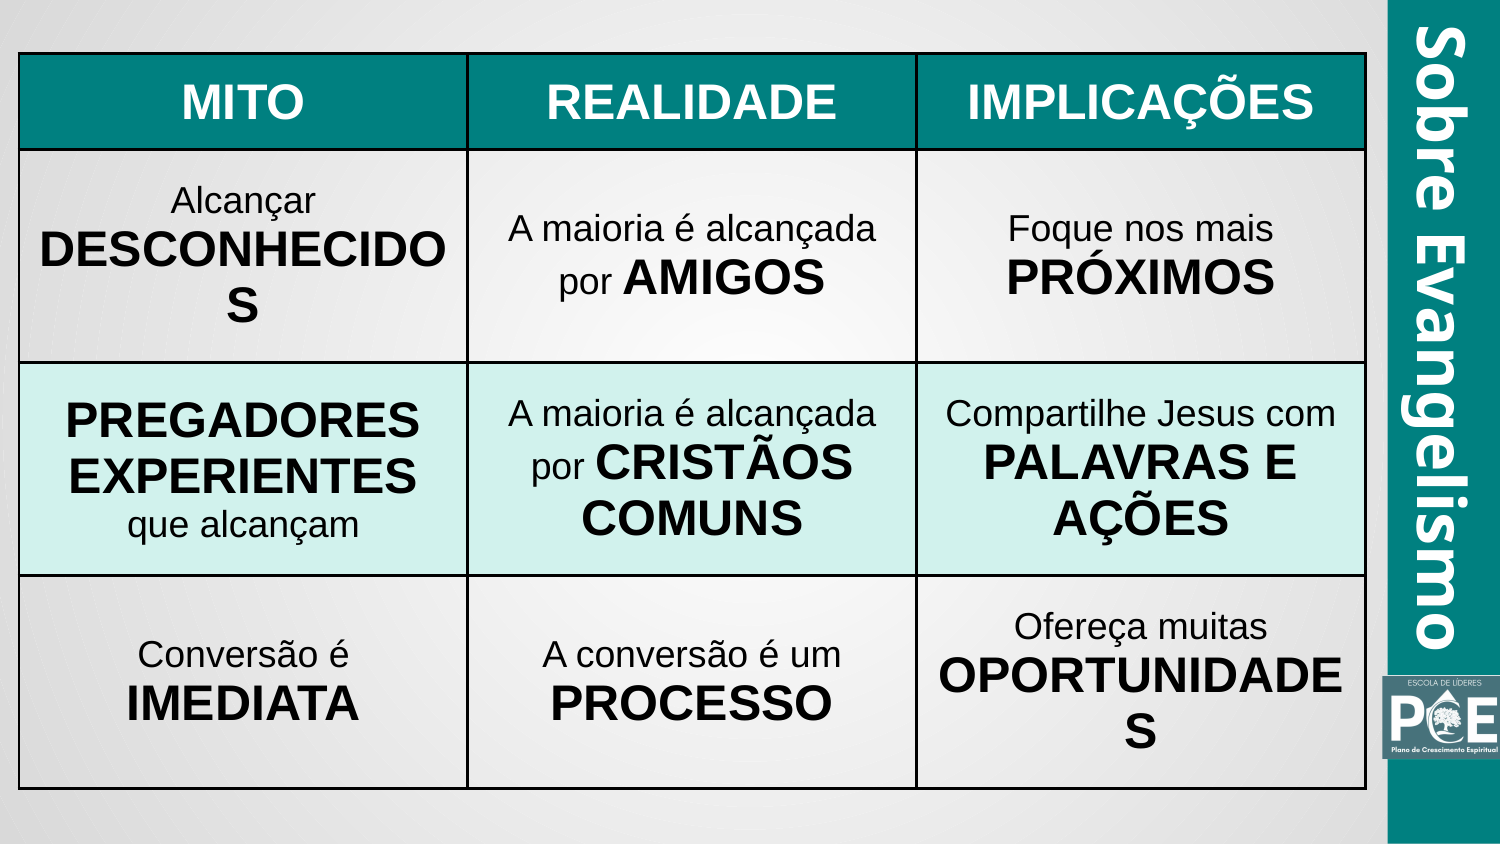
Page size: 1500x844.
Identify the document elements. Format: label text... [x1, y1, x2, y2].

table_header MITO [20, 55, 466, 148]
picture [1382, 675, 1500, 759]
table_cell A maioria é alcançada por AMIGOS [469, 151, 915, 361]
table_cell PREGADORES EXPERIENTES que alcançam [20, 364, 466, 574]
table_header IMPLICAÇÕES [918, 55, 1364, 148]
table_cell Conversão é IMEDIATA [20, 577, 466, 787]
table_cell Foque nos mais PRÓXIMOS [918, 151, 1364, 361]
table_cell Ofereça muitas OPORTUNIDADES [918, 577, 1364, 787]
table_cell Alcançar DESCONHECIDOS [20, 151, 466, 361]
text_box Sobre Evangelismo [1397, 17, 1492, 660]
table_cell Compartilhe Jesus com PALAVRAS E AÇÕES [918, 364, 1364, 574]
table_header REALIDADE [469, 55, 915, 148]
table_cell A maioria é alcançada por CRISTÃOS COMUNS [469, 364, 915, 574]
table_cell A conversão é um PROCESSO [469, 577, 915, 787]
